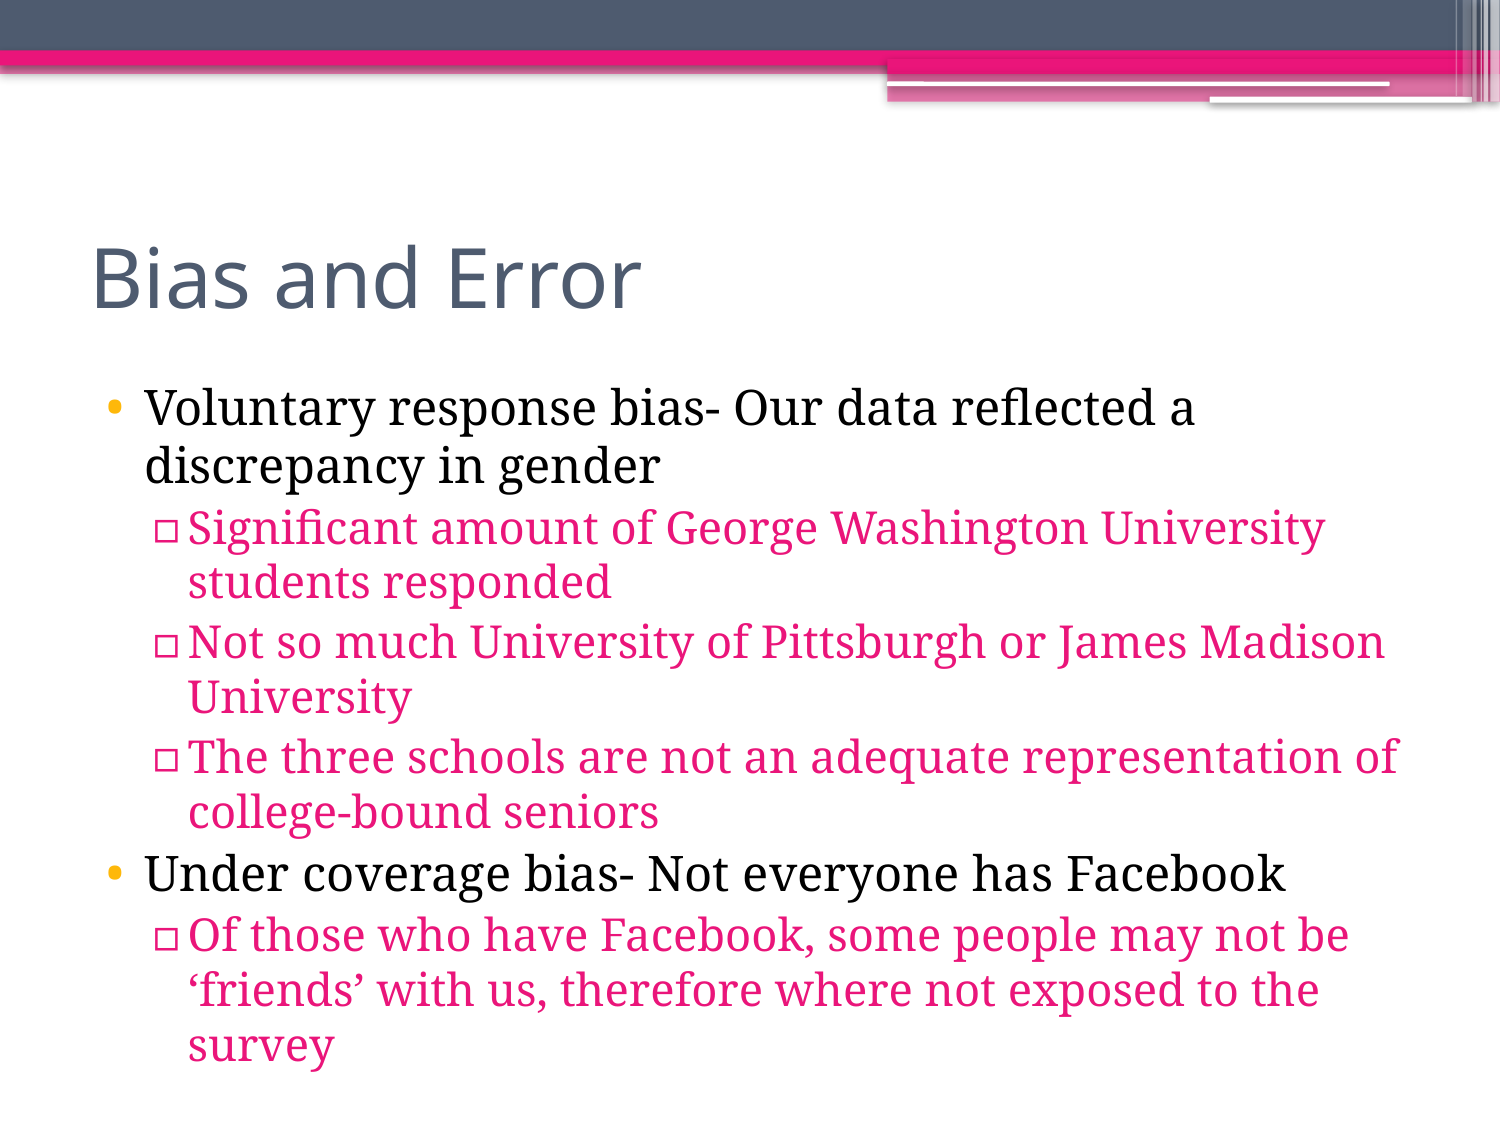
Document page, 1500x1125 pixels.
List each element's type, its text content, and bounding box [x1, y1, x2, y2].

title Bias and Error [75, 187, 1425, 363]
list Voluntary response bias- Our data reflected a discrepancy in gender Significant amount of George Washington University students responded Not so much University of Pittsburgh or James Madison University The three schools are not an adequate representation of college-bound seniors Under coverage bias- Not everyone has Facebook Of those who have Facebook, some people may not be ‘friends’ with us, therefore where not exposed to the survey [75, 368, 1425, 1079]
